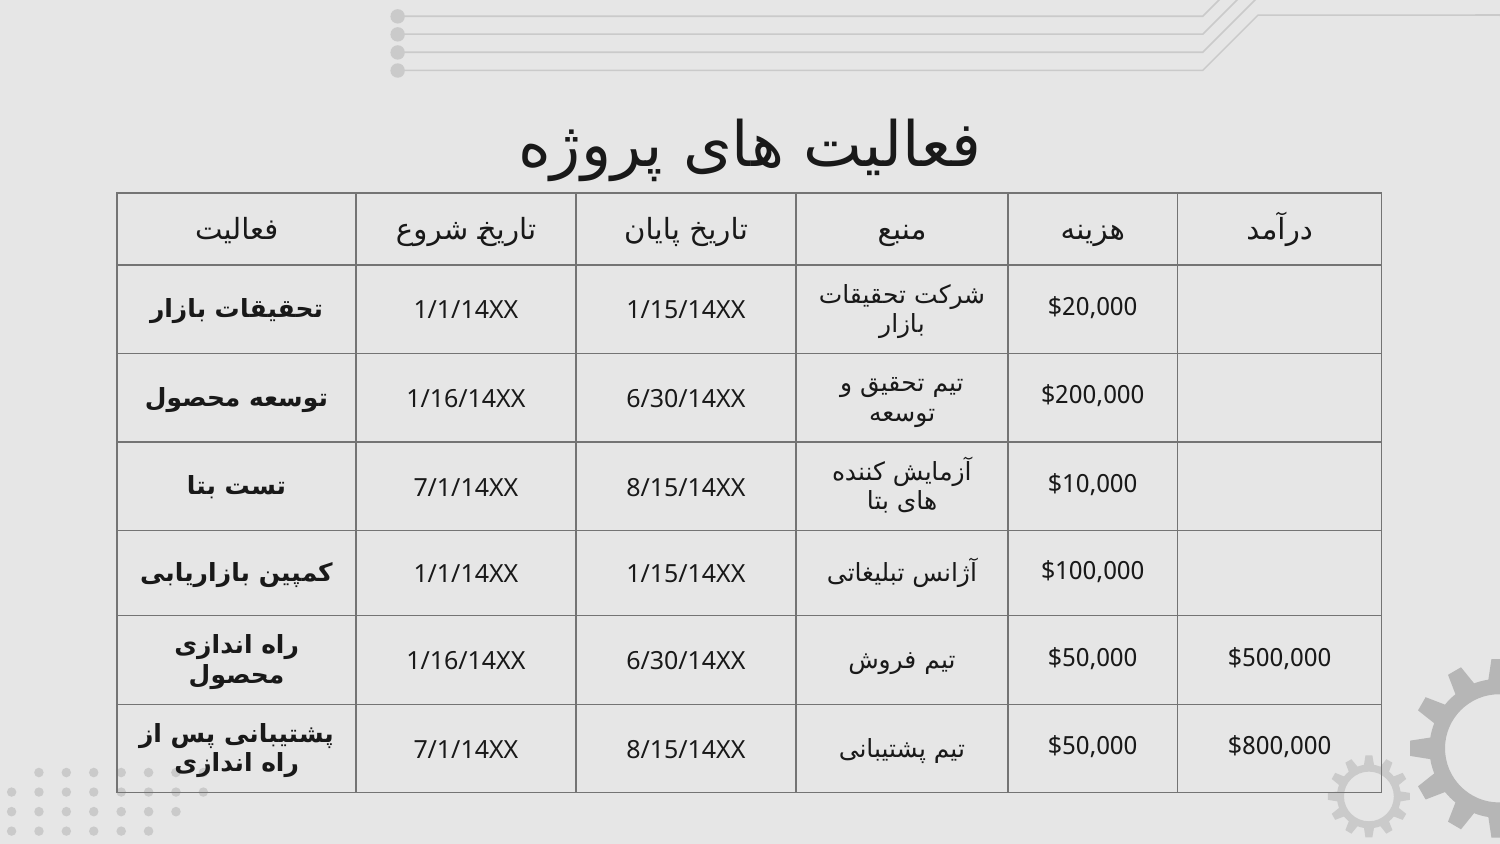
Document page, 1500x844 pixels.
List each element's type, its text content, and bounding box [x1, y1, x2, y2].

table_cell کمپین بازاریابی [118, 531, 355, 615]
table_cell [1178, 531, 1381, 615]
table_header درآمد [1178, 194, 1381, 264]
table_cell 6/30/14XX [577, 354, 795, 441]
table_cell $200,000 [1009, 354, 1177, 441]
table_cell 7/1/14XX [357, 443, 575, 530]
table_cell 1/1/14XX [357, 531, 575, 615]
table_cell 1/16/14XX [357, 354, 575, 441]
table_header هزینه [1009, 194, 1177, 264]
table_cell 8/15/14XX [577, 443, 795, 530]
table_cell راه اندازی محصول [118, 616, 355, 704]
table_cell $50,000 [1009, 616, 1177, 704]
table_cell $500,000 [1178, 616, 1381, 704]
table_cell 6/30/14XX [577, 616, 795, 704]
table_cell [1178, 443, 1381, 530]
table_header فعالیت [118, 194, 355, 264]
table_cell [1178, 354, 1381, 441]
table_cell 8/15/14XX [577, 705, 795, 792]
table_cell تیم پشتیبانی [797, 705, 1007, 792]
table_cell تیم تحقیق و توسعه [797, 354, 1007, 441]
table_cell $100,000 [1009, 531, 1177, 615]
table_cell 1/15/14XX [577, 531, 795, 615]
table_cell 1/1/14XX [357, 266, 575, 353]
table_cell تیم فروش [797, 616, 1007, 704]
table_cell [1178, 266, 1381, 353]
table_cell پشتیبانی پس از راه اندازی [118, 705, 355, 792]
table_cell 7/1/14XX [357, 705, 575, 792]
table_cell $20,000 [1009, 266, 1177, 353]
table_cell آزمایش کننده های بتا [797, 443, 1007, 530]
table_cell $10,000 [1009, 443, 1177, 530]
table_header منبع [797, 194, 1007, 264]
table_cell توسعه محصول [118, 354, 355, 441]
table_cell $800,000 [1178, 705, 1381, 792]
table_cell $50,000 [1009, 705, 1177, 792]
table_cell 1/16/14XX [357, 616, 575, 704]
table_cell تحقیقات بازار [118, 266, 355, 353]
title فعالیت های پروژه [118, 88, 1382, 183]
table_cell شرکت تحقیقات بازار [797, 266, 1007, 353]
table_header تاریخ شروع [357, 194, 575, 264]
table_cell آژانس تبلیغاتی [797, 531, 1007, 615]
table_cell 1/15/14XX [577, 266, 795, 353]
table_cell تست بتا [118, 443, 355, 530]
table_header تاریخ پایان [577, 194, 795, 264]
